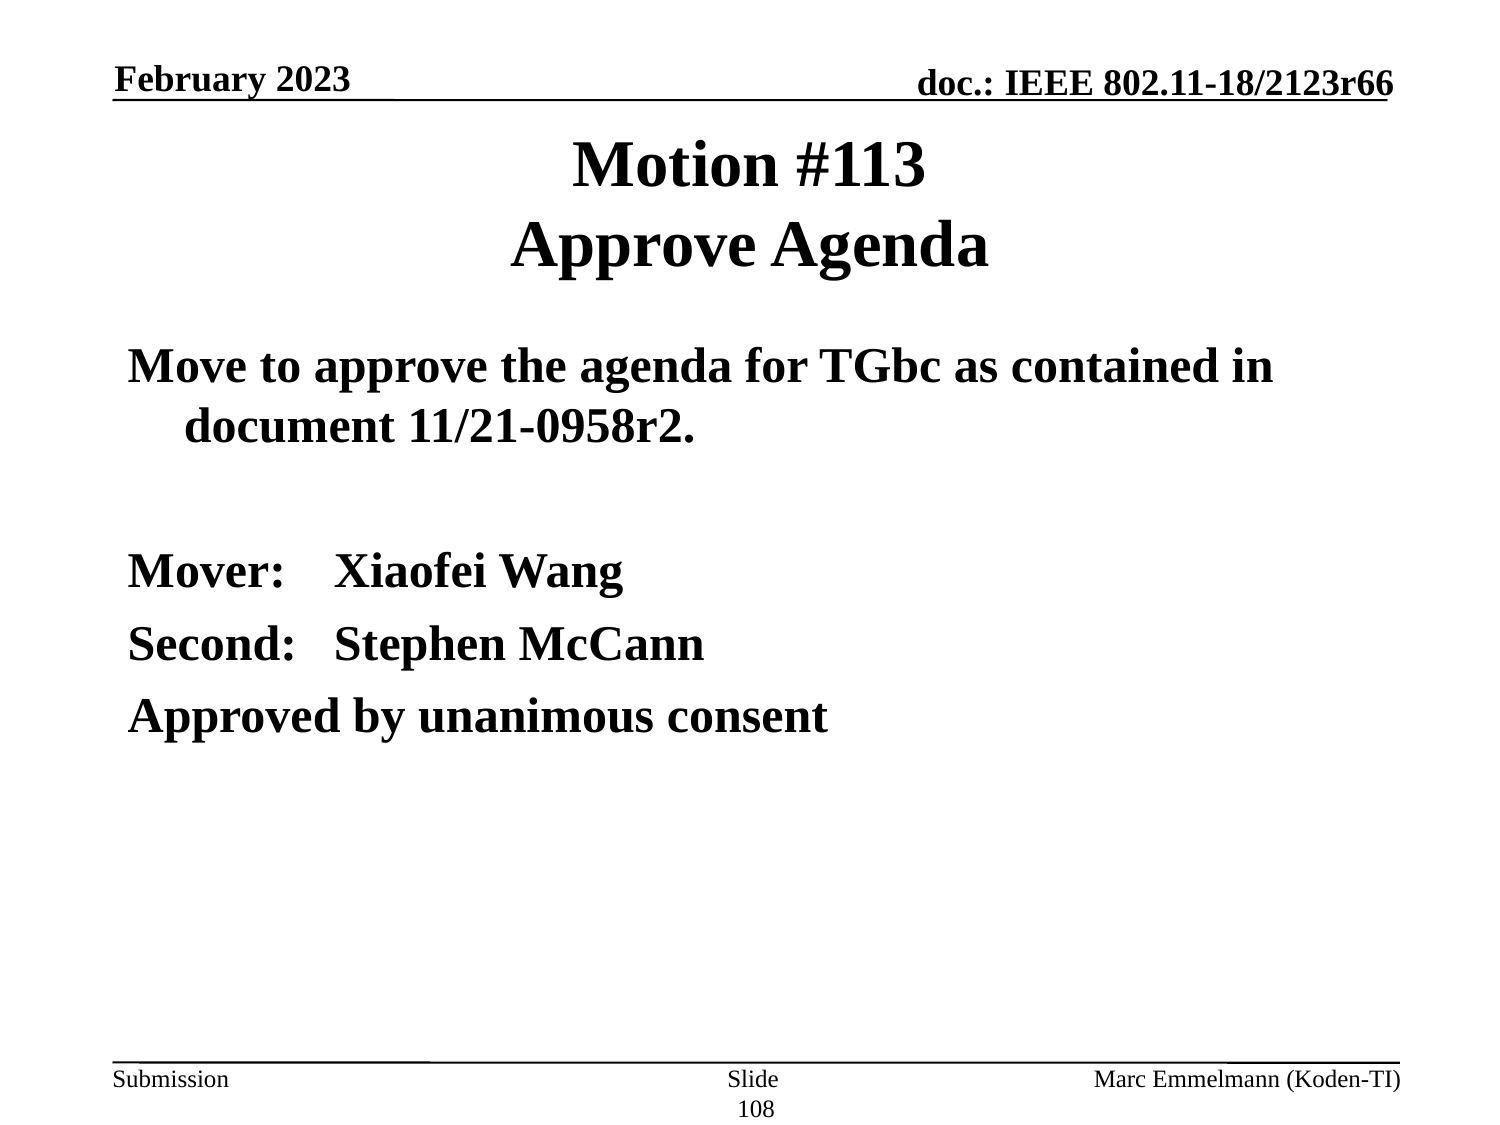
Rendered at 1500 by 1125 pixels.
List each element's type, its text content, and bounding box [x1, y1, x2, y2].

footer Marc Emmelmann (Koden-TI) [878, 1061, 1402, 1093]
slide_number Slide 108 [712, 1061, 800, 1123]
list Move to approve the agenda for TGbc as contained in document 11/21-0958r2. Mover: Xiaofei Wang Second: Stephen McCann Approved by unanimous consent [112, 324, 1388, 1000]
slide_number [114, 54, 423, 100]
title Motion #113 Approve Agenda [112, 112, 1388, 288]
